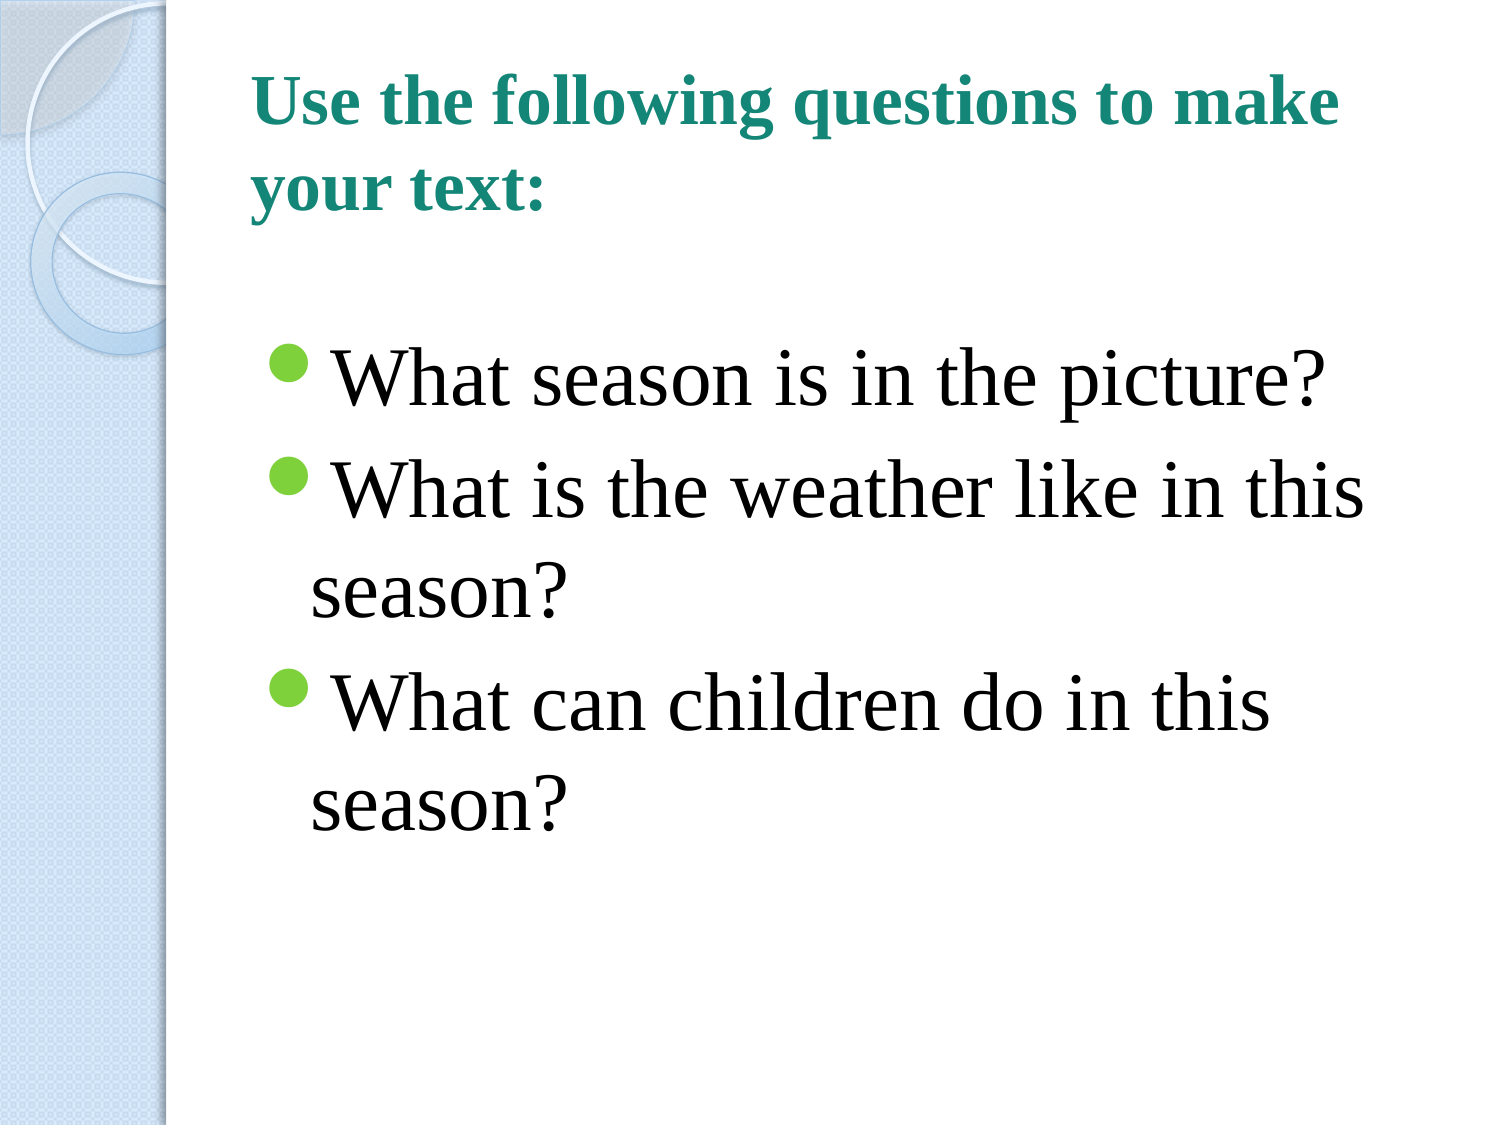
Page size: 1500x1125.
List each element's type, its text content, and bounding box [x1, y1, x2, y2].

list What season is in the picture? What is the weather like in this season? What can children do in this season? [235, 314, 1466, 1026]
title Use the following questions to make your text: [235, 45, 1466, 233]
